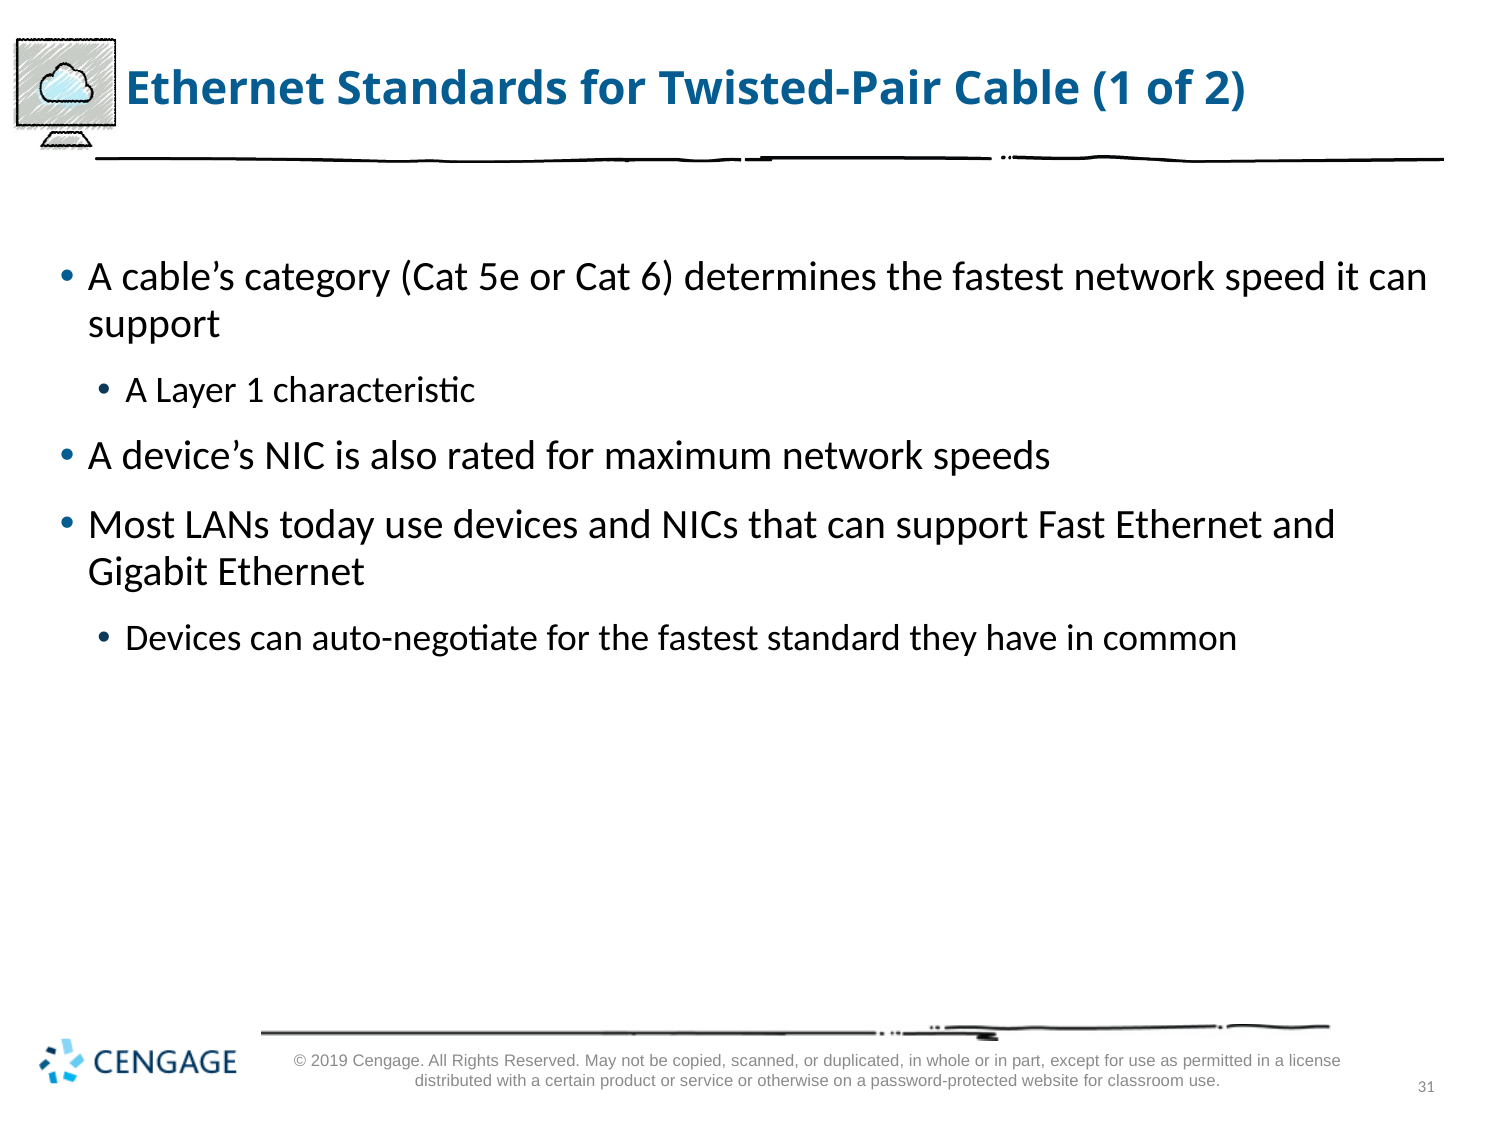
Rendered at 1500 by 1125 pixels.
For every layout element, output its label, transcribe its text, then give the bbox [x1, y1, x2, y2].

picture [19, 1025, 249, 1096]
footer © 2019 Cengage. All Rights Reserved. May not be copied, scanned, or duplicated, in whole or in part, except for use as permitted in a license distributed with a certain product or service or otherwise on a password-protected website for classroom use. [262, 1050, 1375, 1091]
title Ethernet Standards for Twisted-Pair Cable (1 of 2) [125, 66, 1442, 116]
picture [261, 1024, 1331, 1041]
list A cable’s category (Cat 5e or Cat 6) determines the fastest network speed it can support A Layer 1 characteristic A device’s N I C is also rated for maximum network speeds Most LANs today use devices and N I Cs that can support Fast Ethernet and Gigabit Ethernet Devices can auto-negotiate for the fastest standard they have in common [59, 252, 1441, 663]
picture [95, 155, 1444, 163]
picture [13, 36, 117, 151]
